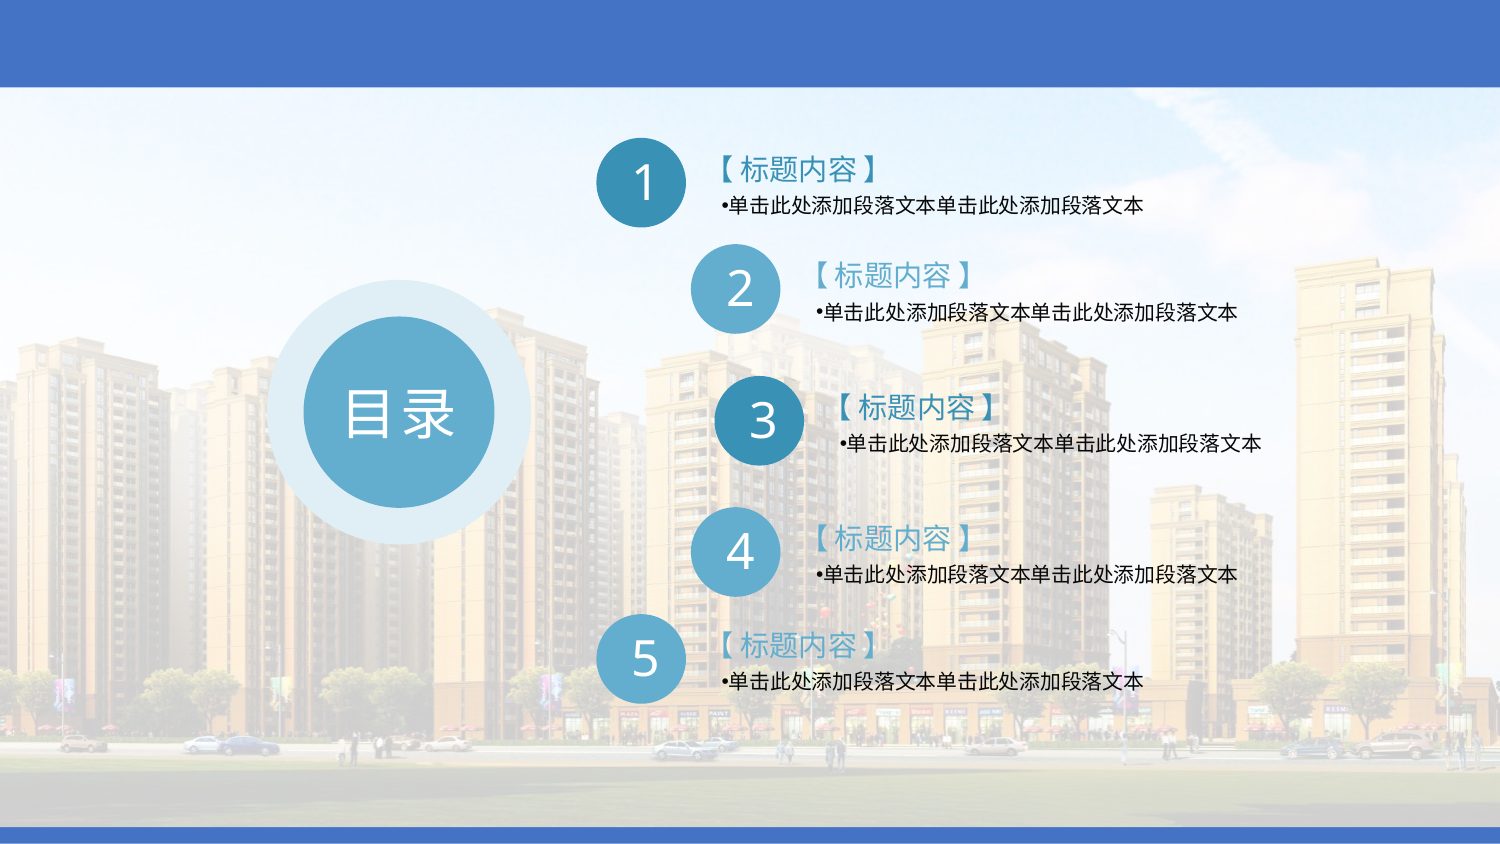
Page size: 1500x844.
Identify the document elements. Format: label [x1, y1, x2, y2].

text_box [266, 279, 532, 545]
text_box [596, 126, 1210, 228]
text_box [690, 232, 1305, 334]
text_box [596, 602, 1210, 704]
text_box [690, 495, 1305, 598]
text_box [714, 364, 1329, 466]
